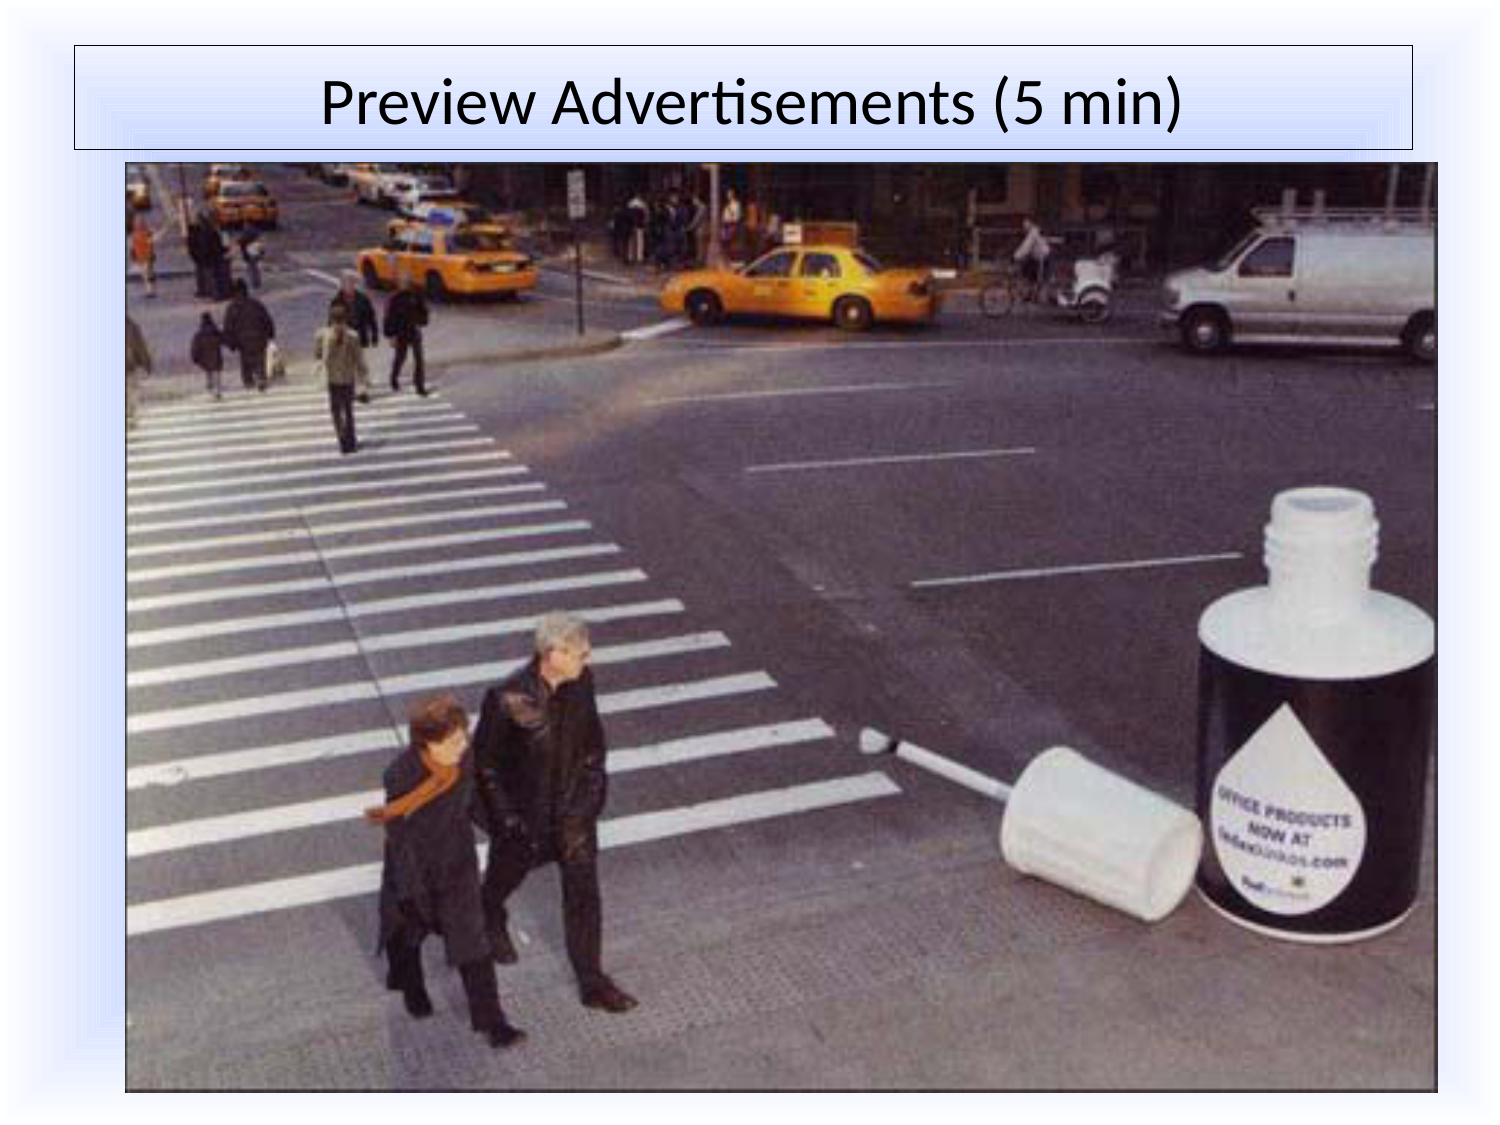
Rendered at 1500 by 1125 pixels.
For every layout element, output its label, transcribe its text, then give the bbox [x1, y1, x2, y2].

picture [124, 162, 1438, 1094]
text_box Preview Advertisements (5 min) [74, 45, 1413, 149]
text_box Objective: SWBAT: Determine the target audience for an ad by filling out a worksheet [70, 149, 1413, 255]
